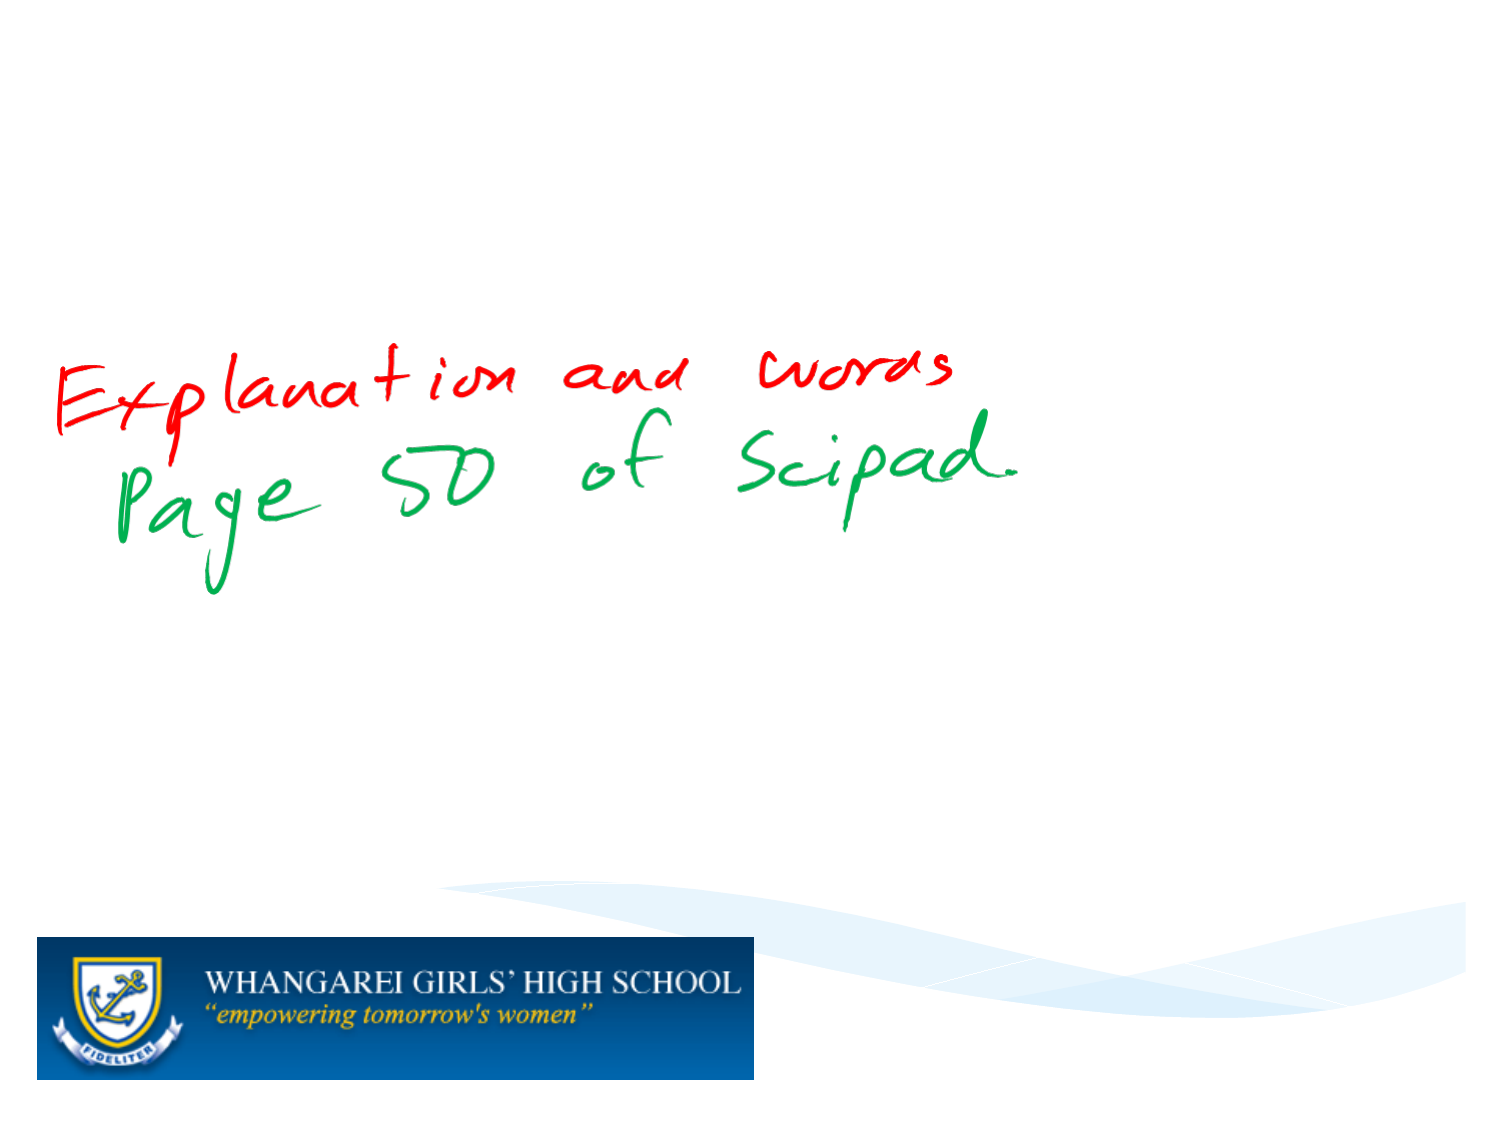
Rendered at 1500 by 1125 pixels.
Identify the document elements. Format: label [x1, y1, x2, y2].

picture [49, 336, 1024, 601]
picture [37, 937, 754, 1080]
